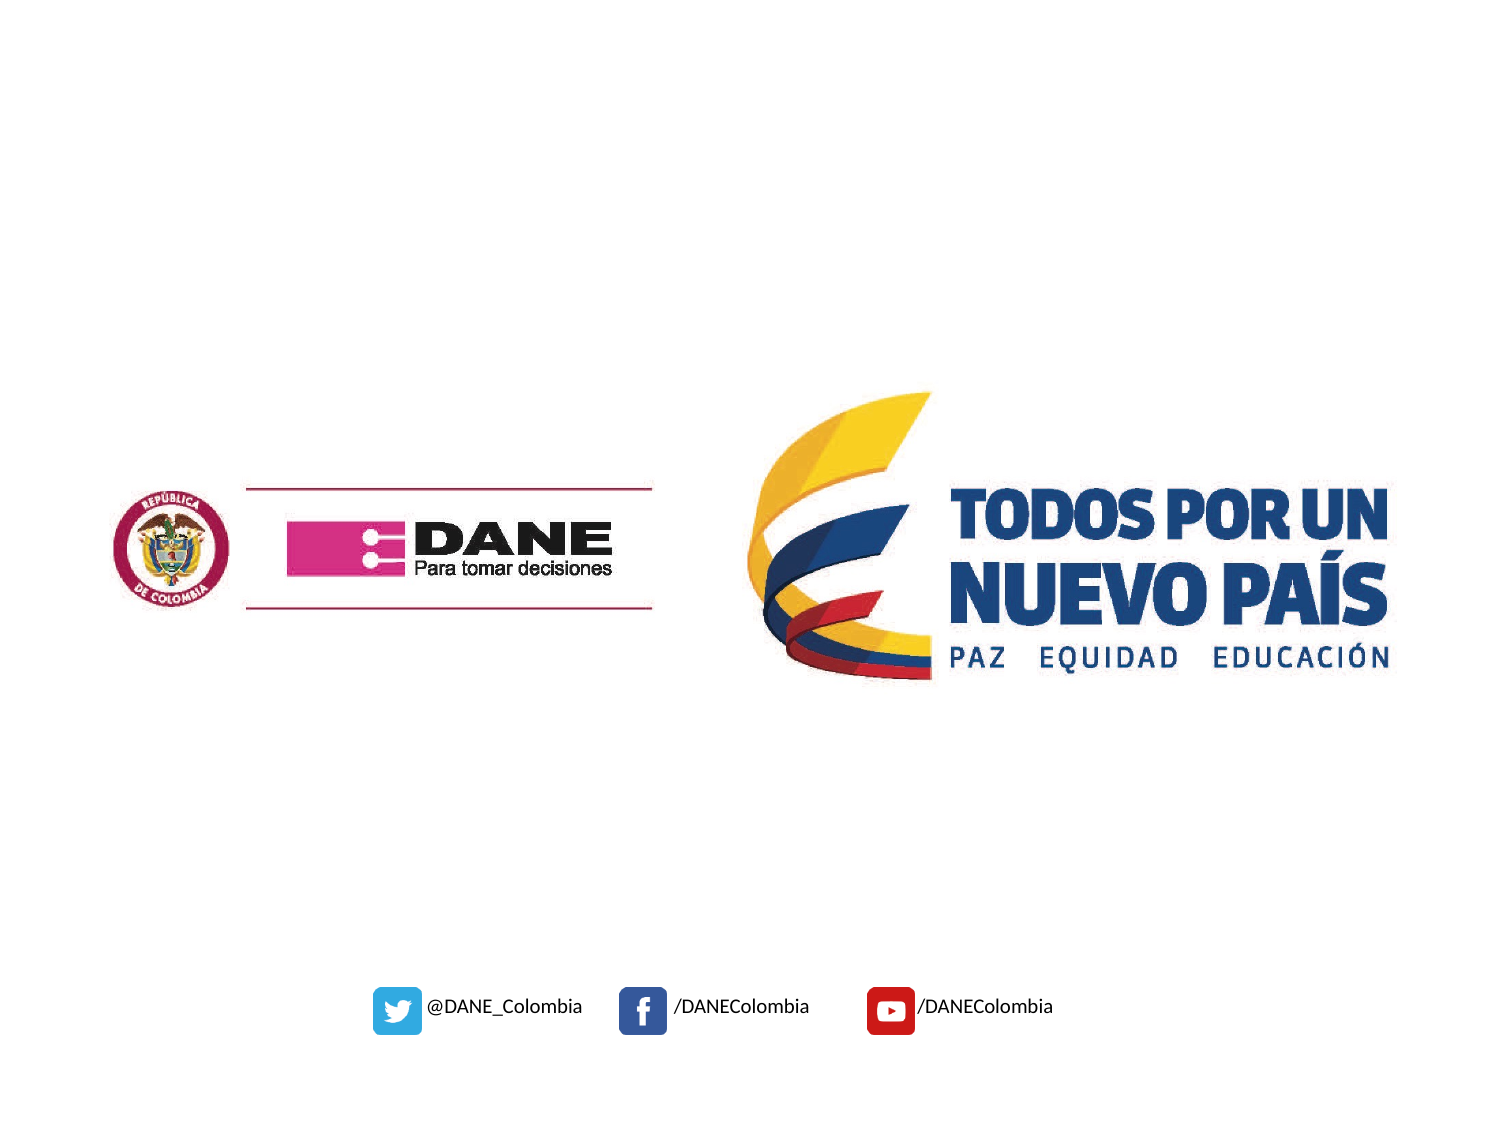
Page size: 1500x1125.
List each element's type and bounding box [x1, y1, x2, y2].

picture [867, 987, 915, 1035]
picture [619, 987, 667, 1035]
picture [0, 373, 1500, 726]
picture [373, 987, 422, 1035]
